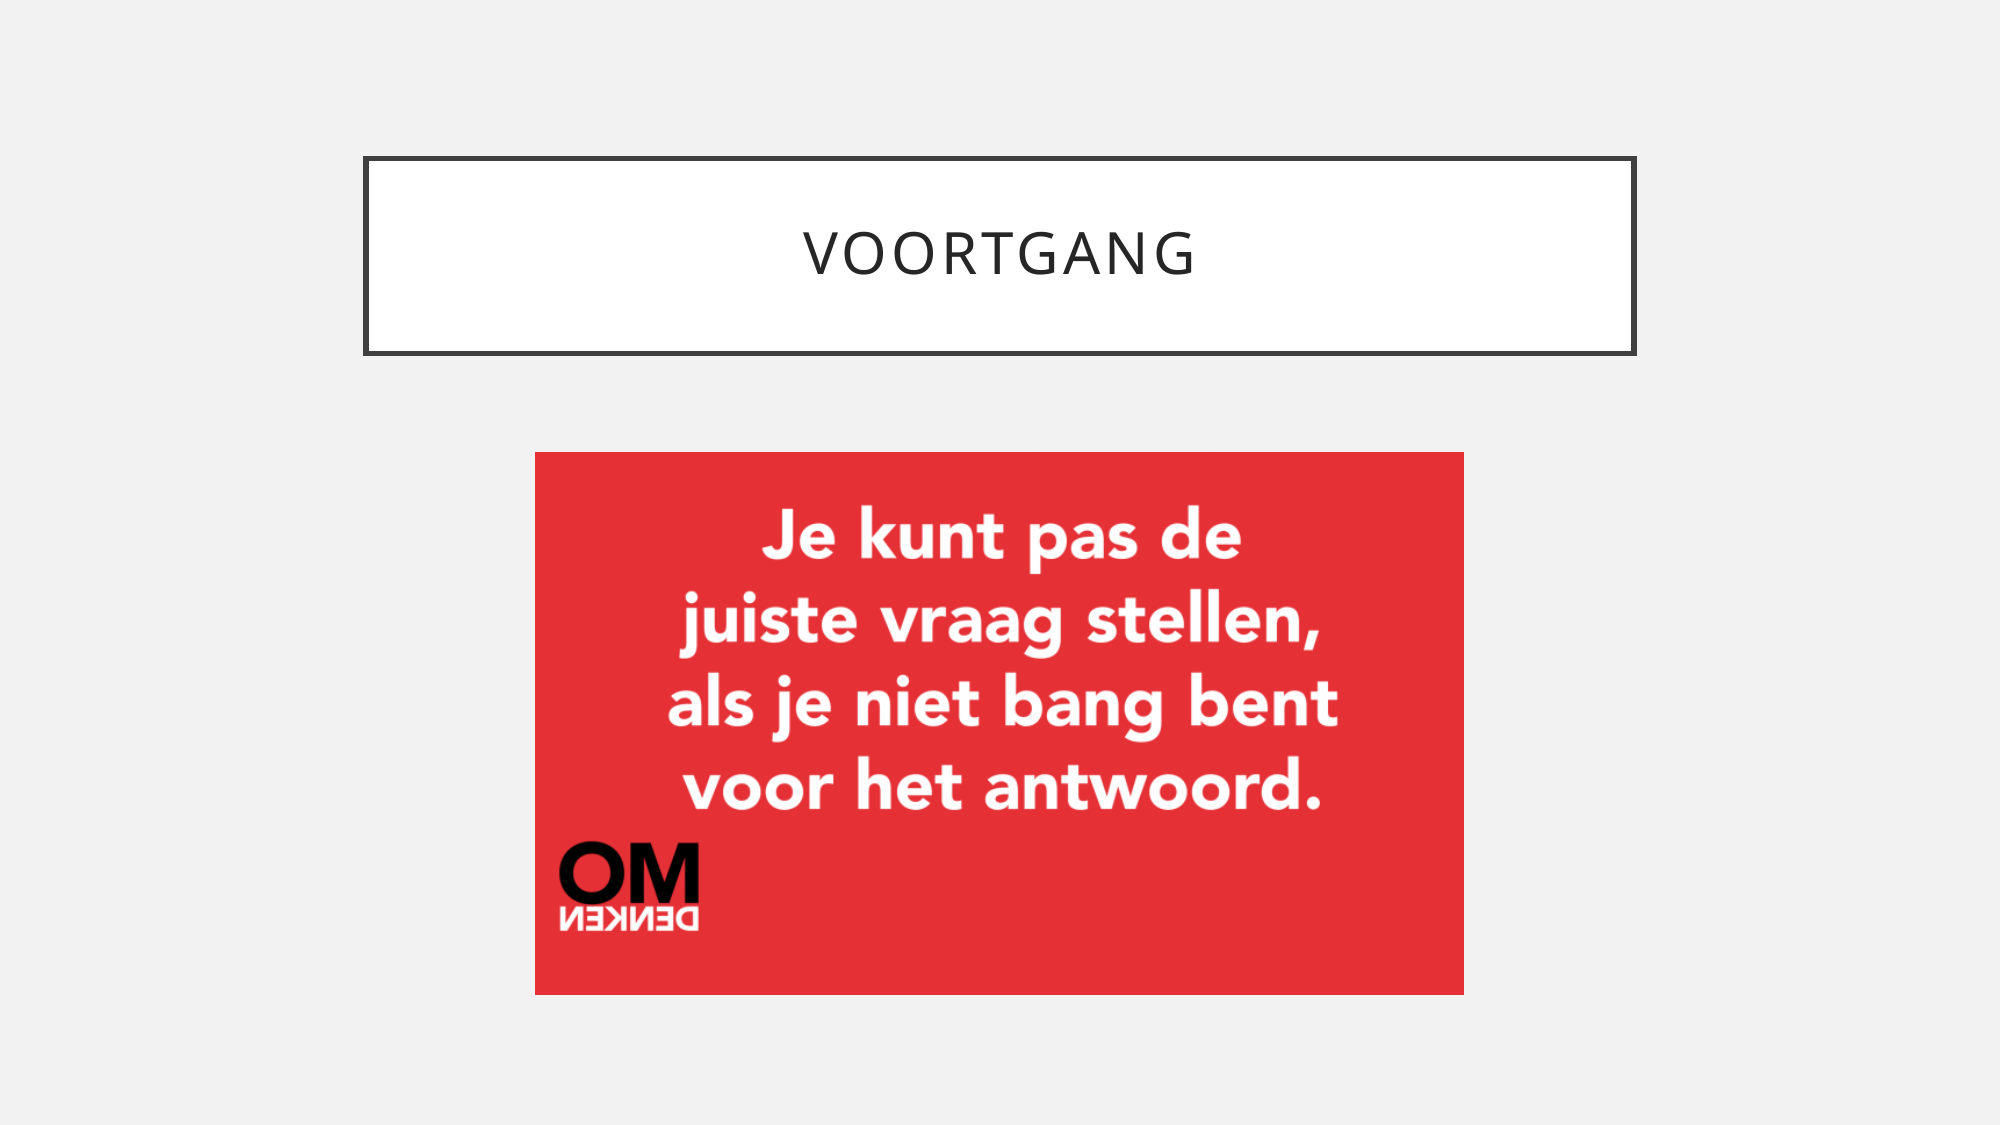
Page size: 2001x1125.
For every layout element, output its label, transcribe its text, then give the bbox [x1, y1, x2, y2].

picture [535, 452, 1465, 995]
list Wat is de stand van zaken? [366, 432, 1634, 942]
title voortgang [363, 156, 1637, 356]
